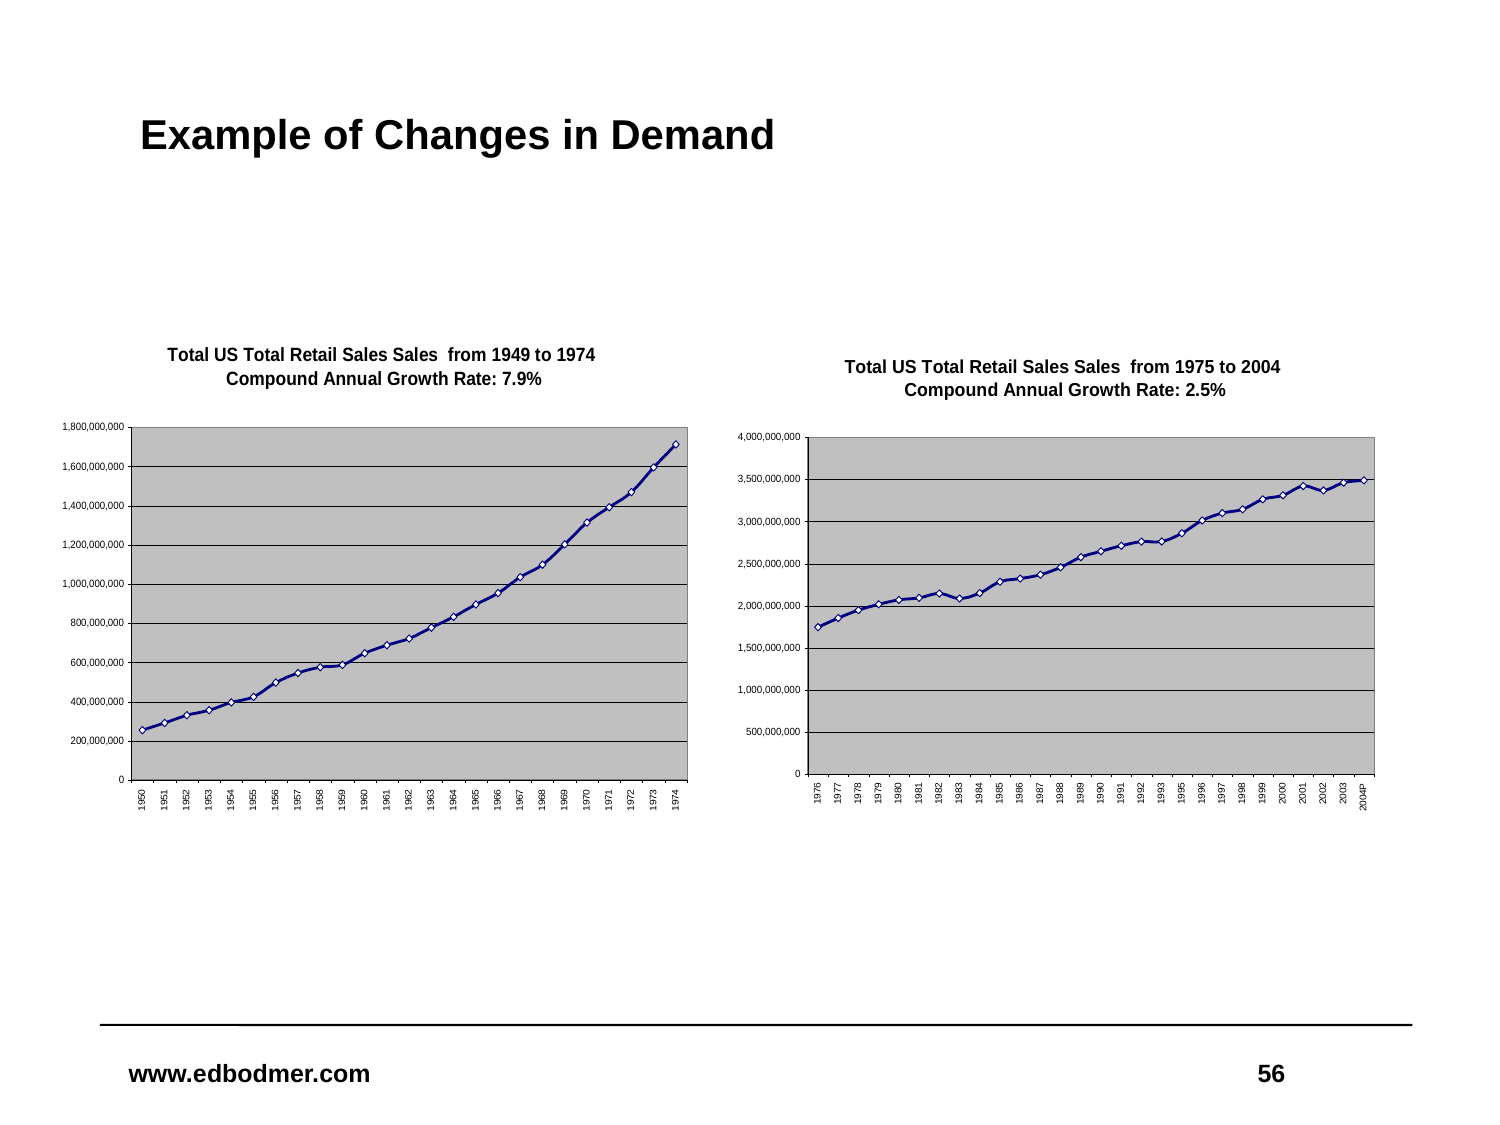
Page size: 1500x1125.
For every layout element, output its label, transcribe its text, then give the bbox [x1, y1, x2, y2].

picture [724, 337, 1401, 826]
title Example of Changes in Demand [125, 99, 1288, 225]
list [49, 324, 713, 826]
